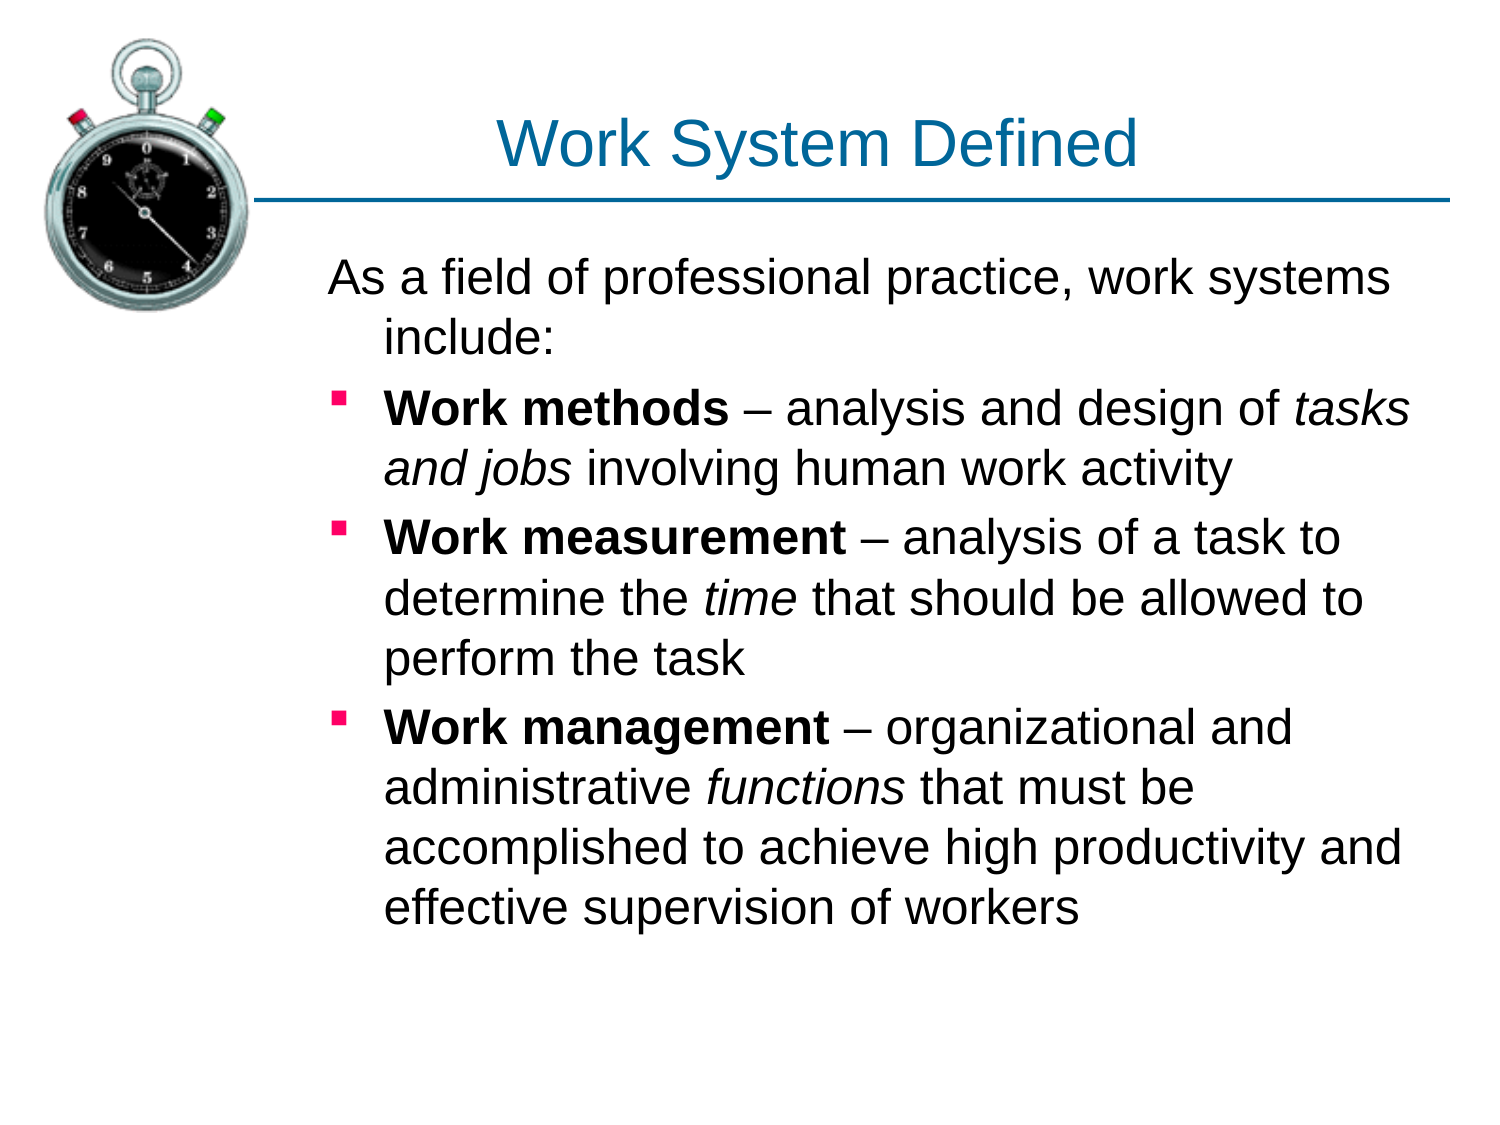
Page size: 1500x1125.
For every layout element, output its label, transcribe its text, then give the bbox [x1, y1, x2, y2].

picture [37, 37, 254, 313]
title Work System Defined [187, 50, 1450, 188]
list As a field of professional practice, work systems include: Work methods – analysis and design of tasks and jobs involving human work activity Work measurement – analysis of a task to determine the time that should be allowed to perform the task Work management – organizational and administrative functions that must be accomplished to achieve high productivity and effective supervision of workers [312, 237, 1450, 975]
